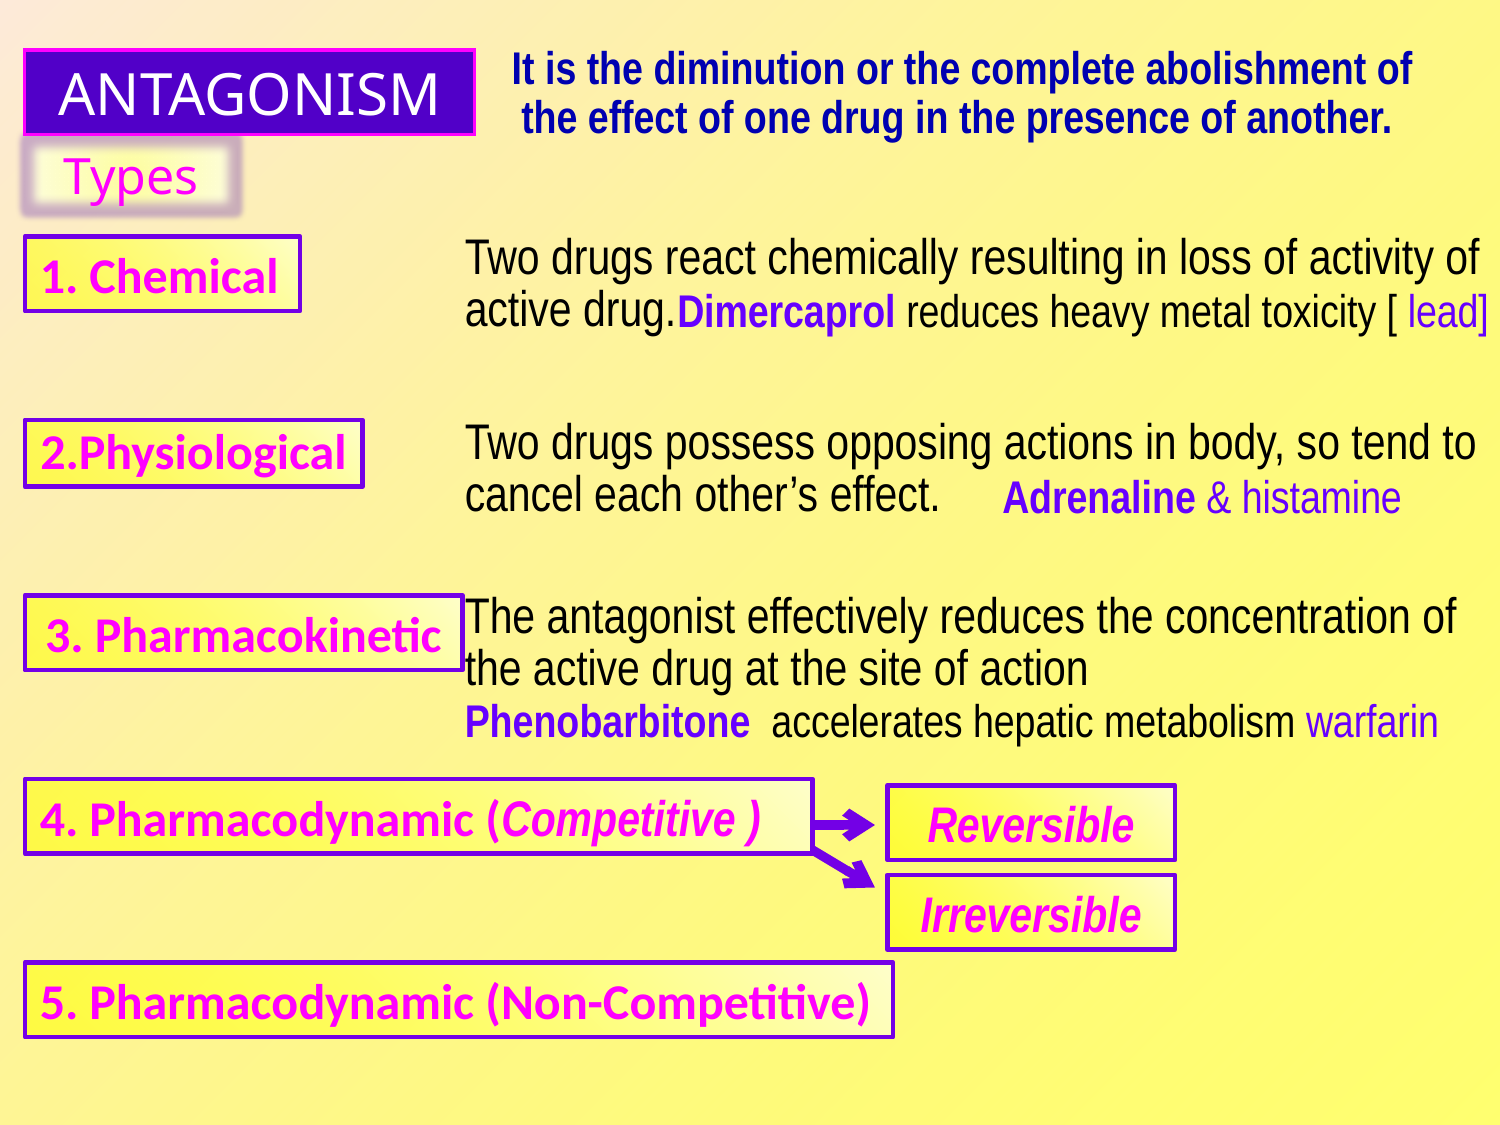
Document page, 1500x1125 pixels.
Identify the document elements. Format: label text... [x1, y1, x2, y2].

text_box Dimercaprol reduces heavy metal toxicity [ lead] [662, 277, 1500, 344]
text_box Phenobarbitone accelerates hepatic metabolism warfarin [449, 687, 1488, 755]
text_box Two drugs possess opposing actions in body, so tend to cancel each other’s effect. [450, 410, 1500, 530]
text_box The antagonist effectively reduces the concentration of the active drug at the site of action [450, 583, 1475, 687]
text_box [0, 0, 1500, 1125]
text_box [812, 849, 876, 888]
text_box Adrenaline & histamine [987, 463, 1475, 531]
text_box 3. Pharmacokinetic [24, 595, 450, 671]
text_box 2.Physiological [24, 419, 363, 487]
text_box Irreversible [887, 874, 1175, 950]
text_box It is the diminution or the complete abolishment of the effect of one drug in the presence of another. [474, 37, 1450, 152]
text_box ANTAGONISM [24, 50, 475, 135]
text_box Two drugs react chemically resulting in loss of activity of active drug. [450, 224, 1500, 344]
text_box Types [38, 151, 224, 199]
text_box 4. Pharmacodynamic (Competitive ) [24, 778, 813, 854]
text_box 5. Pharmacodynamic (Non-Competitive) [24, 962, 893, 1038]
text_box 1. Chemical [24, 236, 300, 312]
text_box Reversible [887, 785, 1175, 860]
